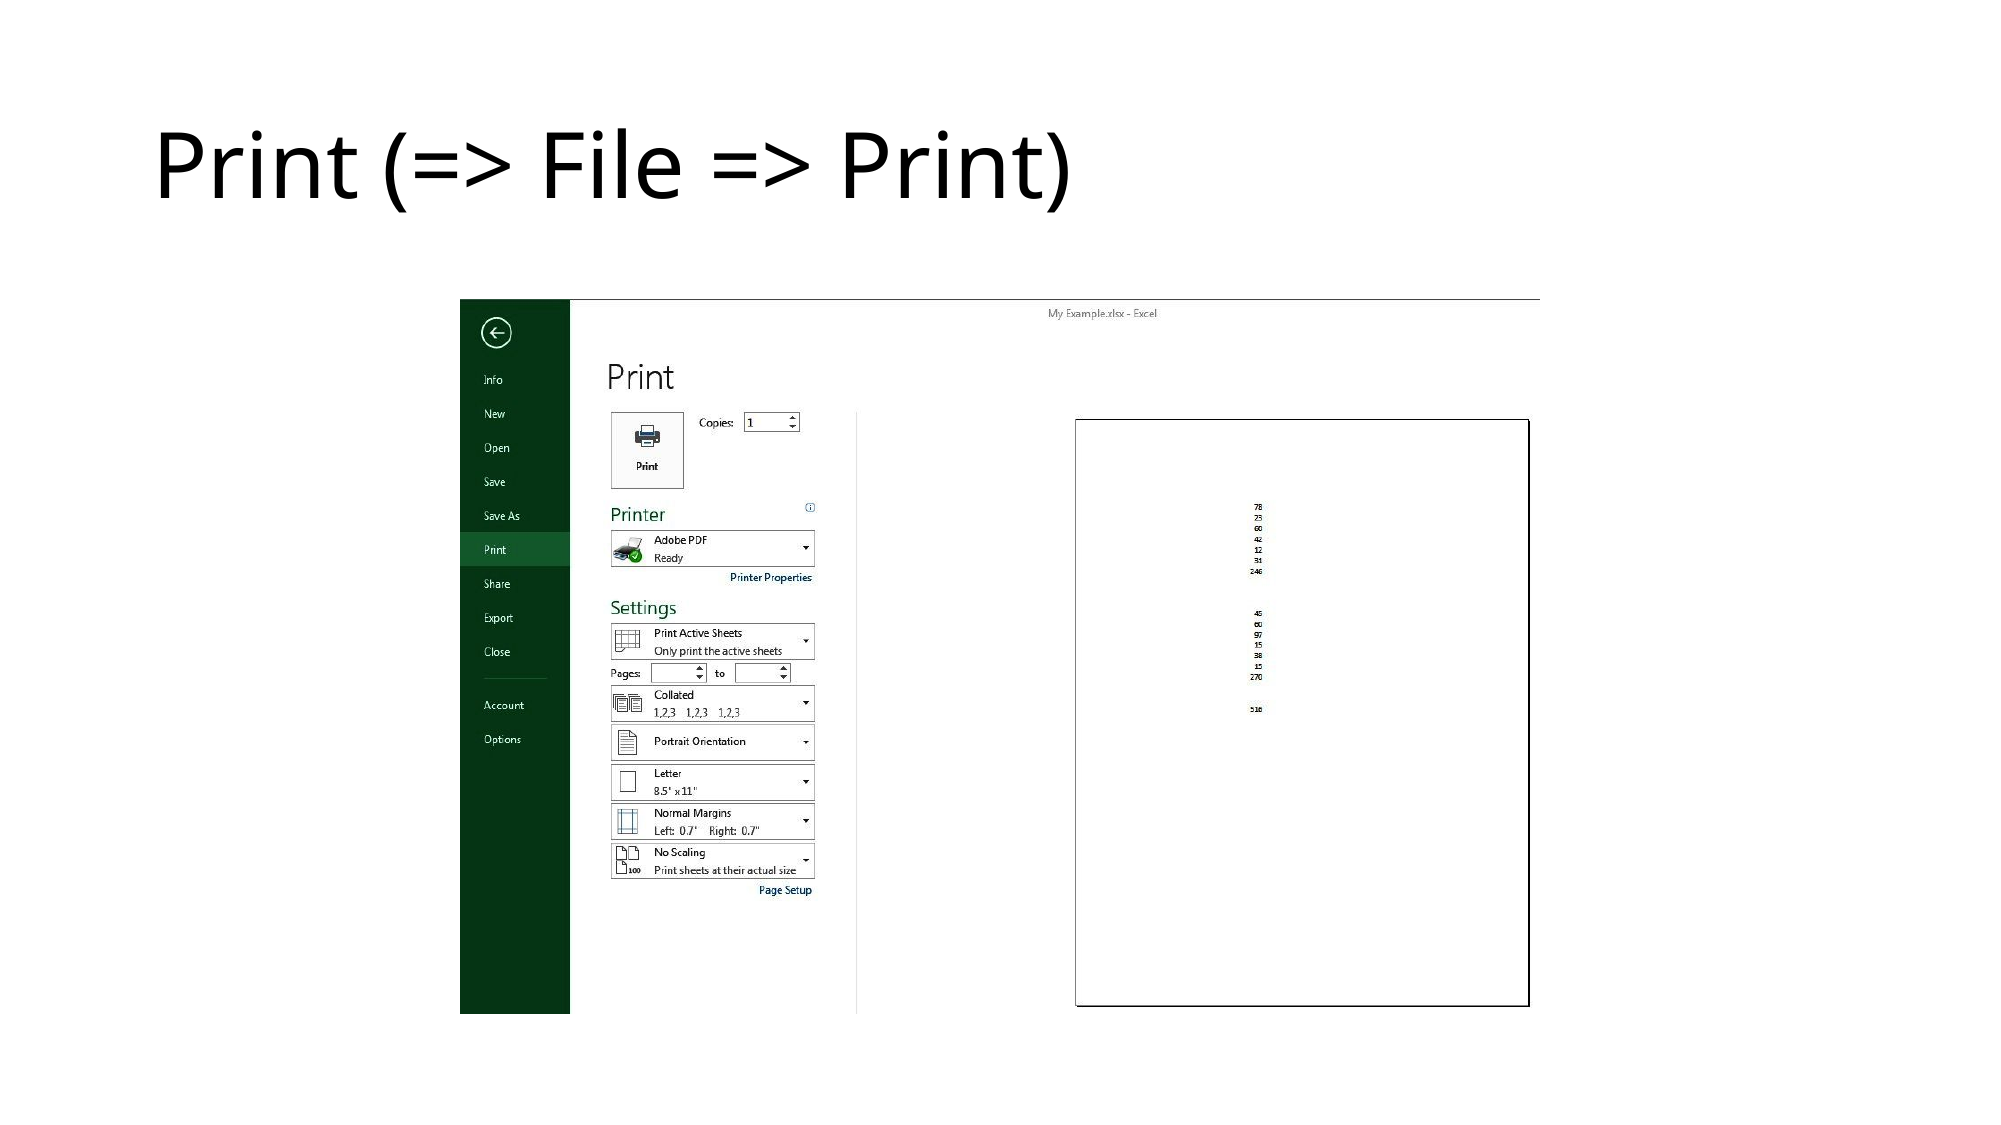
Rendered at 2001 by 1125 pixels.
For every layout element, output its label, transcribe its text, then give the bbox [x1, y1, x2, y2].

title Print (=> File => Print) [137, 59, 1863, 278]
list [460, 299, 1540, 1014]
